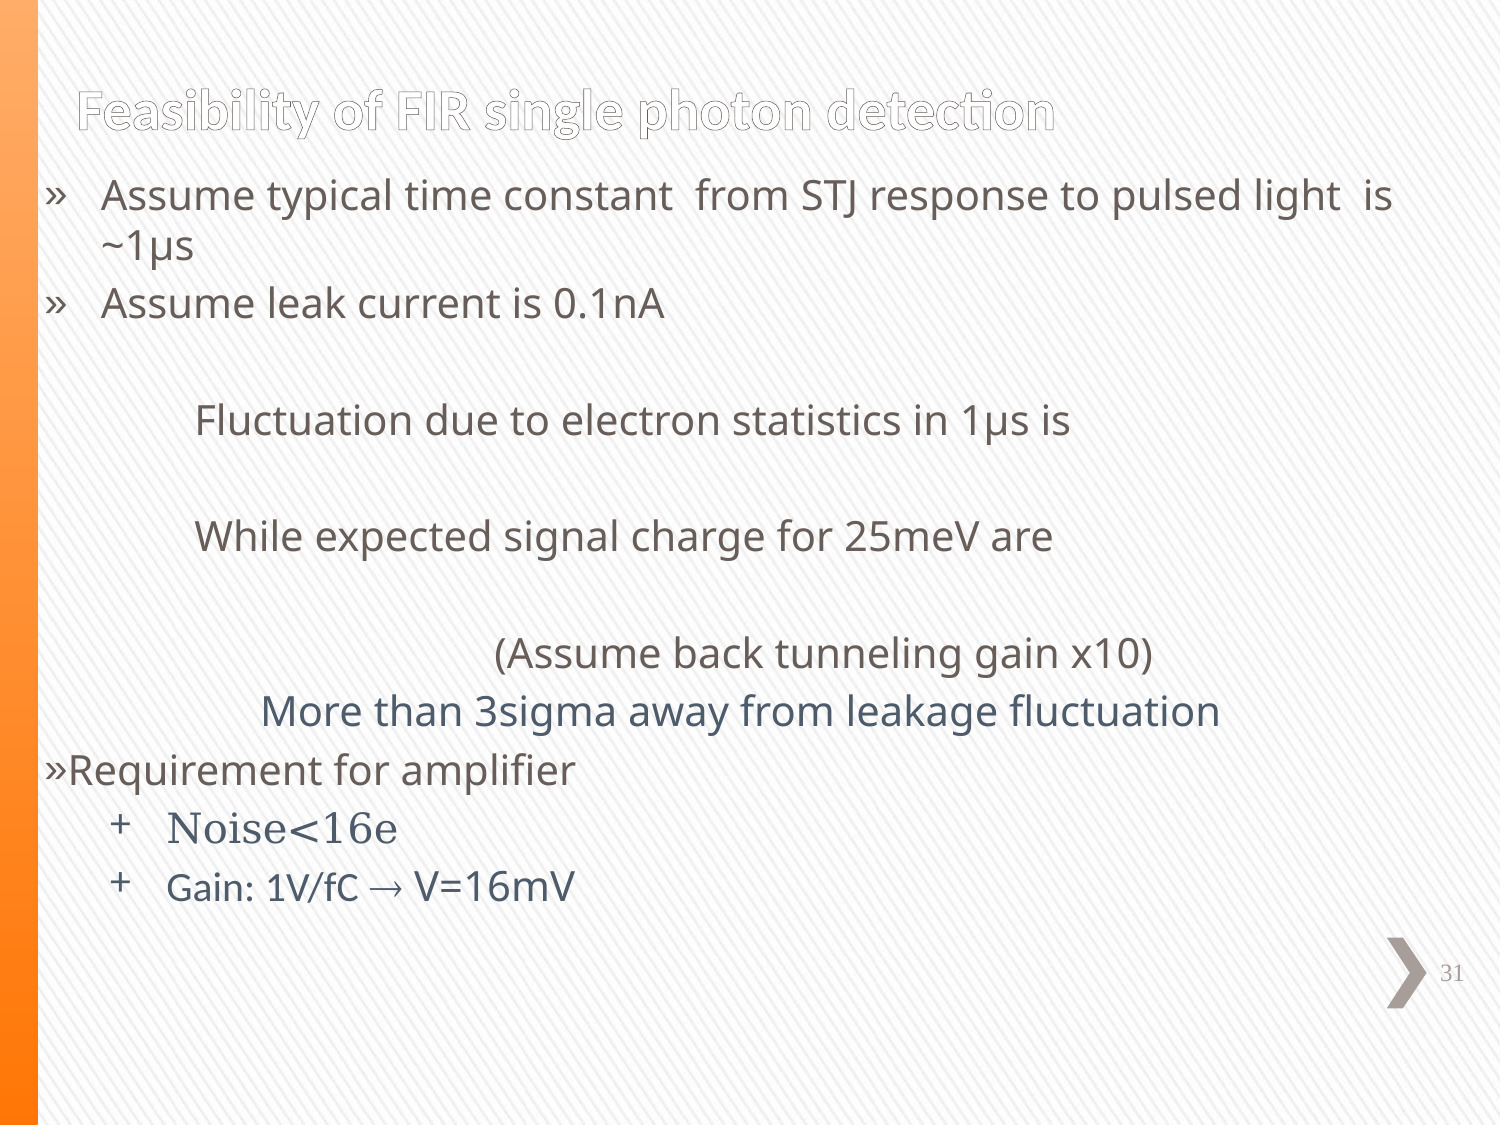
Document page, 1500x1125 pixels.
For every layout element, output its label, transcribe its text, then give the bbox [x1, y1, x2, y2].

title Feasibility of FIR single photon detection [61, 45, 1412, 149]
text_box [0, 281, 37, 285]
picture [37, 0, 1500, 1125]
slide_number 31 [1425, 941, 1488, 1002]
